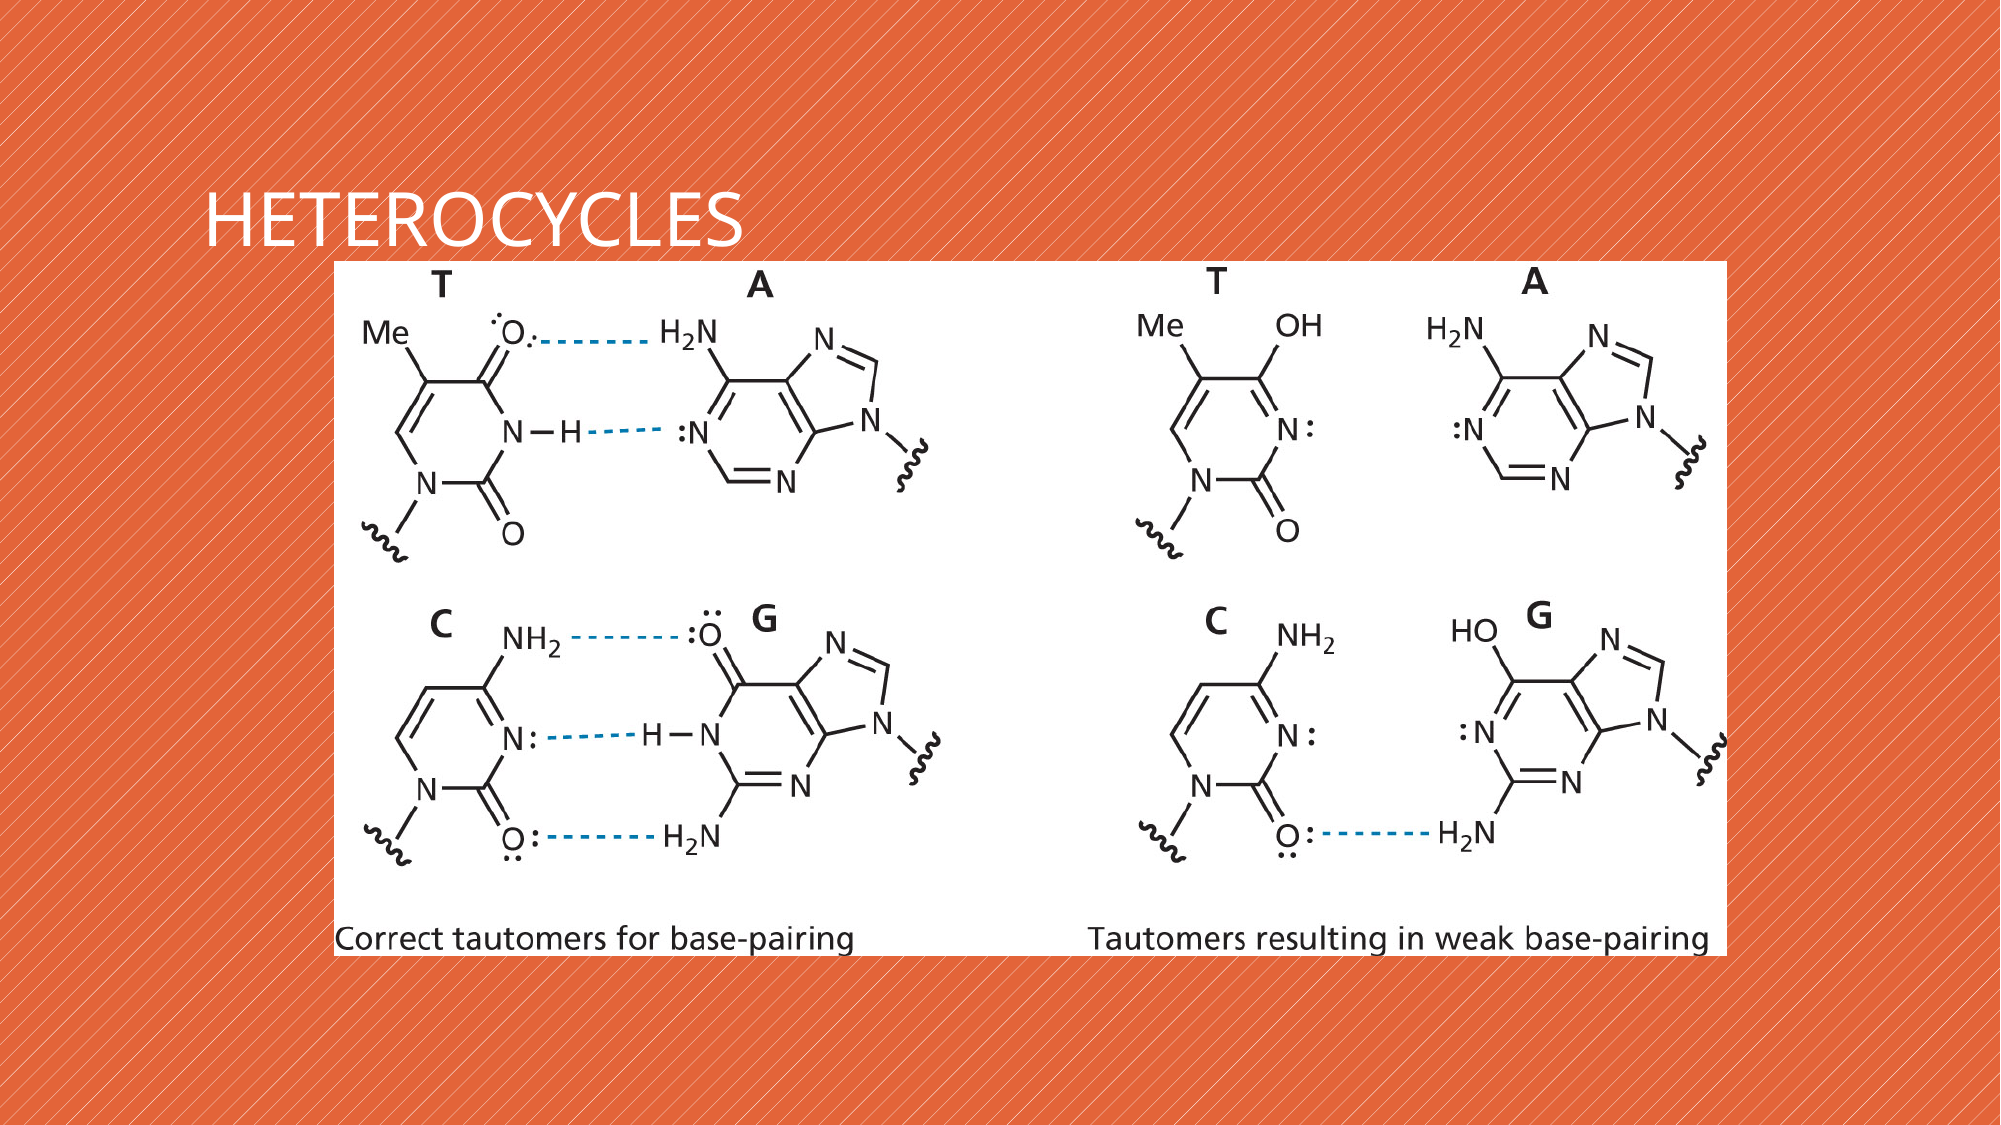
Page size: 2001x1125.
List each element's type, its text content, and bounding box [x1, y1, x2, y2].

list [334, 260, 1727, 956]
title heterocycles [187, 101, 1813, 344]
